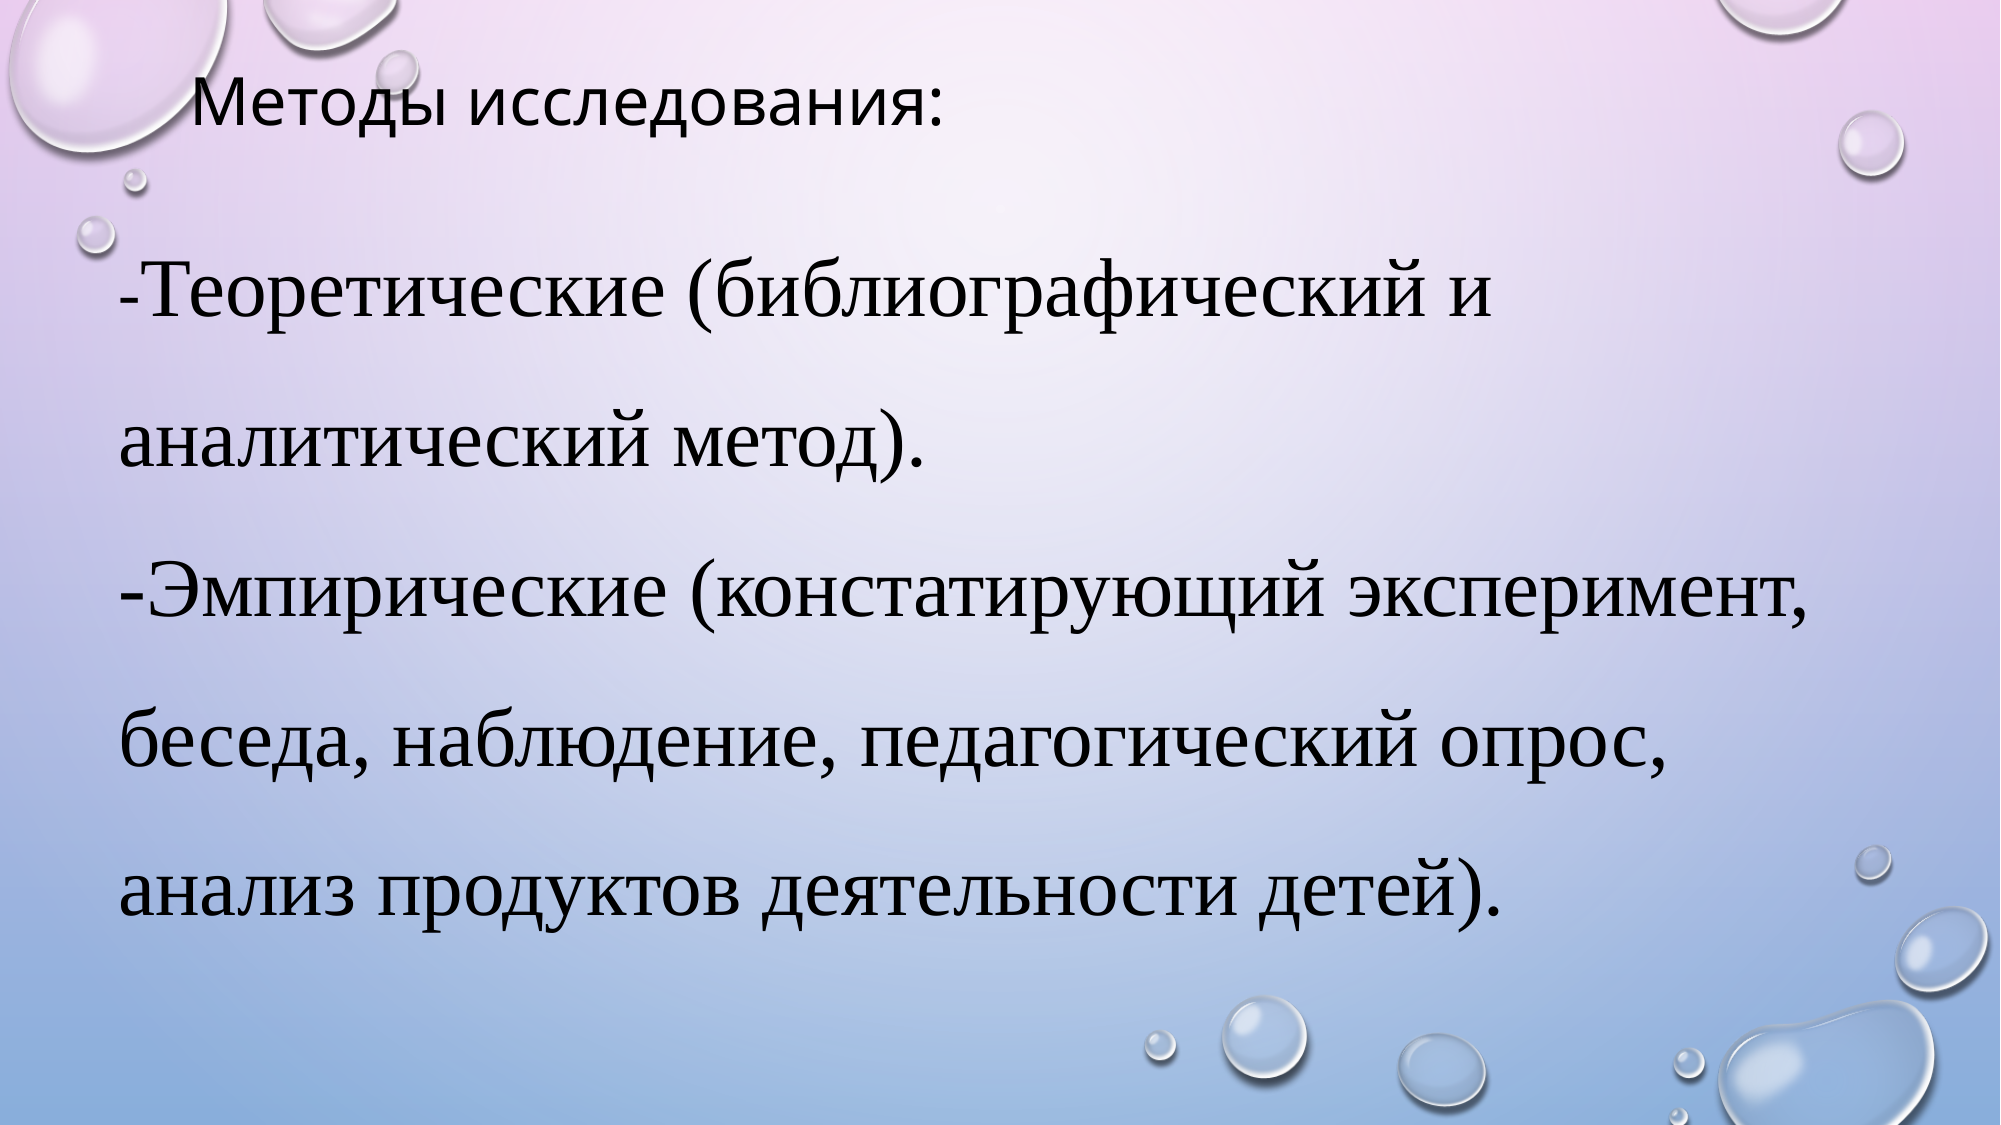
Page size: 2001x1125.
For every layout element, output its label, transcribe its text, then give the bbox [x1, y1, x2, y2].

text_box Методы исследования: [174, 51, 1503, 95]
text_box -Теоретические (библиографический и аналитический метод). -Эмпирические (констатирующий эксперимент, беседа, наблюдение, педагогический опрос, анализ продуктов деятельности детей). [103, 95, 1858, 940]
picture [0, 0, 2000, 1125]
